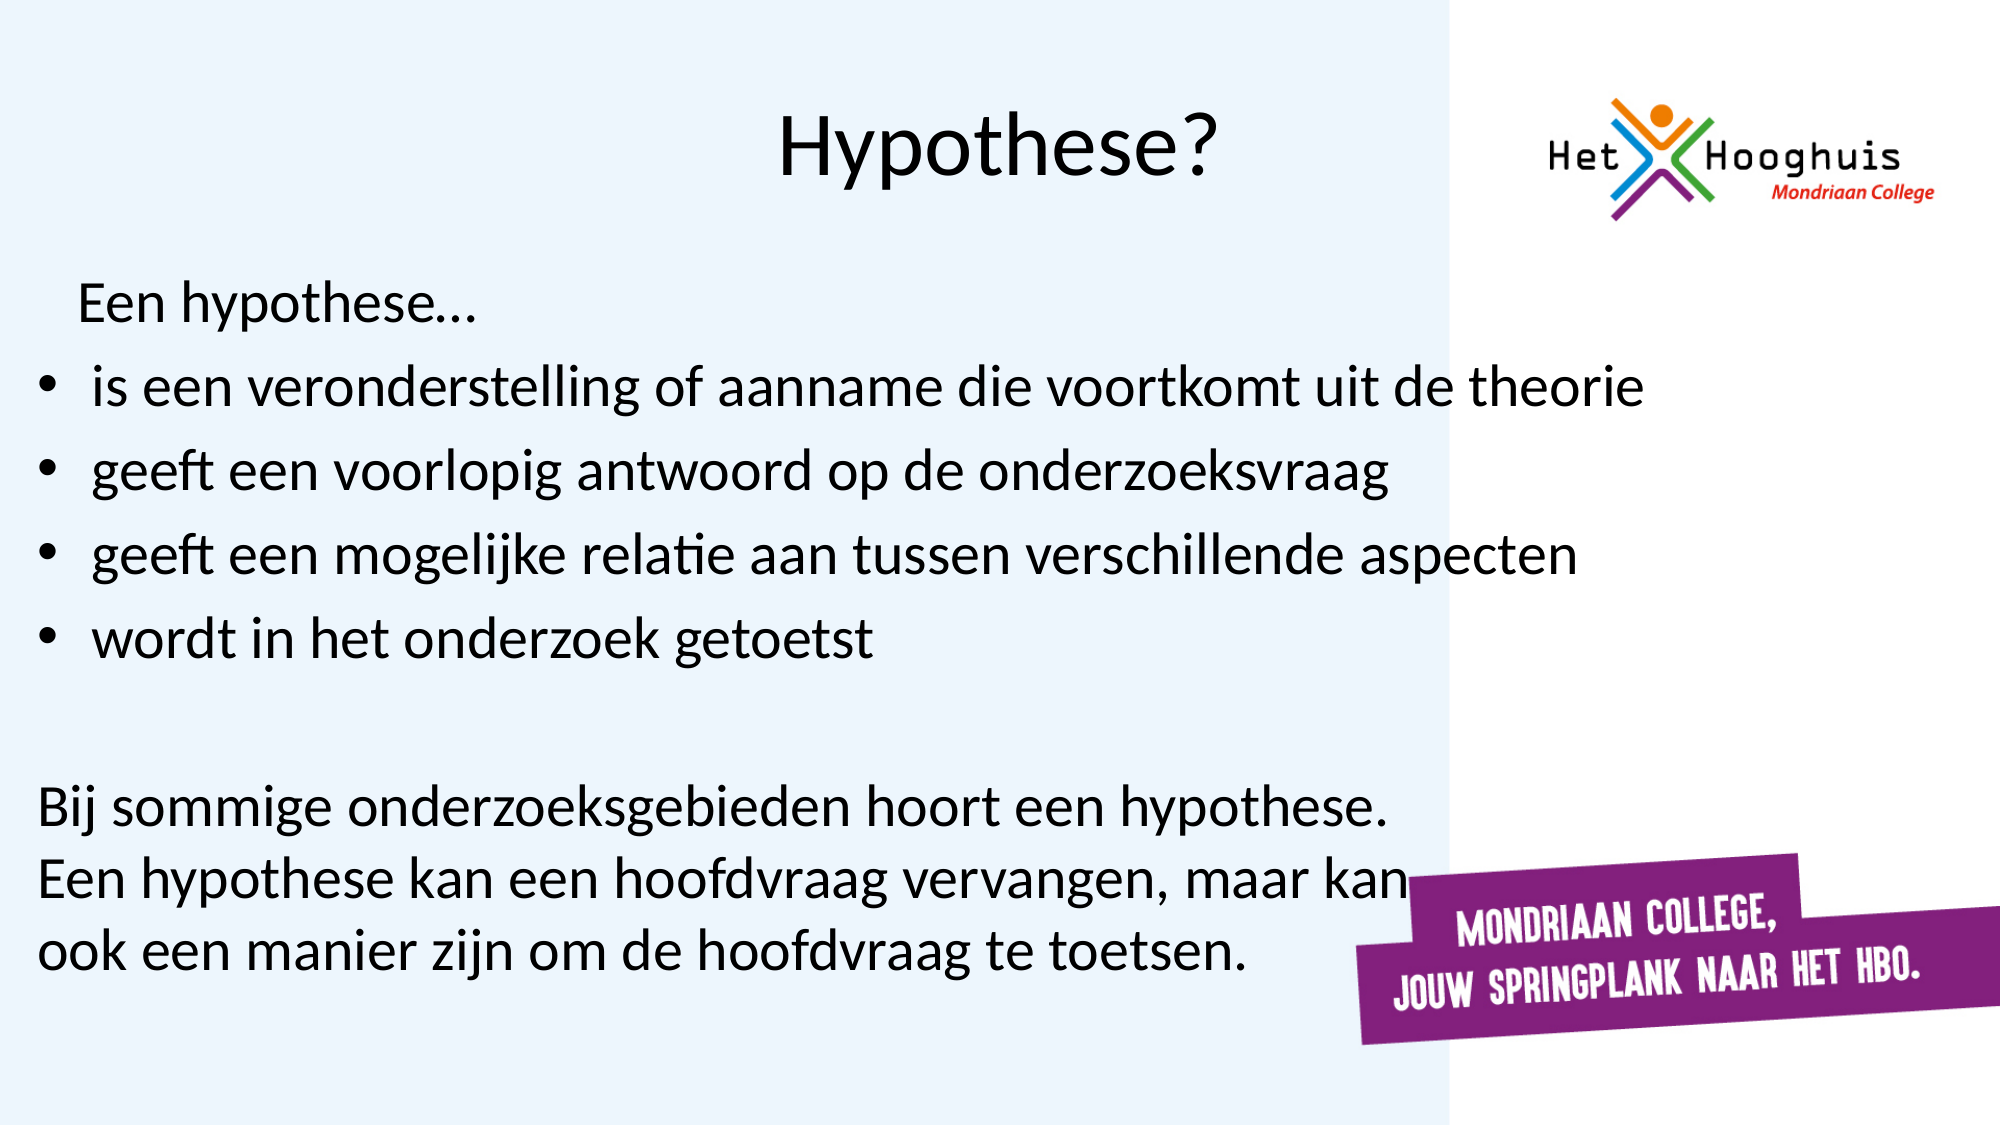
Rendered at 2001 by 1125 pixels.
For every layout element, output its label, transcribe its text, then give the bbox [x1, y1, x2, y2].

picture [0, 0, 2000, 1125]
list Een hypothese… is een veronderstelling of aanname die voortkomt uit de theorie geeft een voorlopig antwoord op de onderzoeksvraag geeft een mogelijke relatie aan tussen verschillende aspecten wordt in het onderzoek getoetst Bij sommige onderzoeksgebieden hoort een hypothese. Een hypothese kan een hoofdvraag vervangen, maar kan ook een manier zijn om de hoofdvraag te toetsen. [22, 254, 1823, 998]
title Hypothese? [99, 45, 1900, 233]
